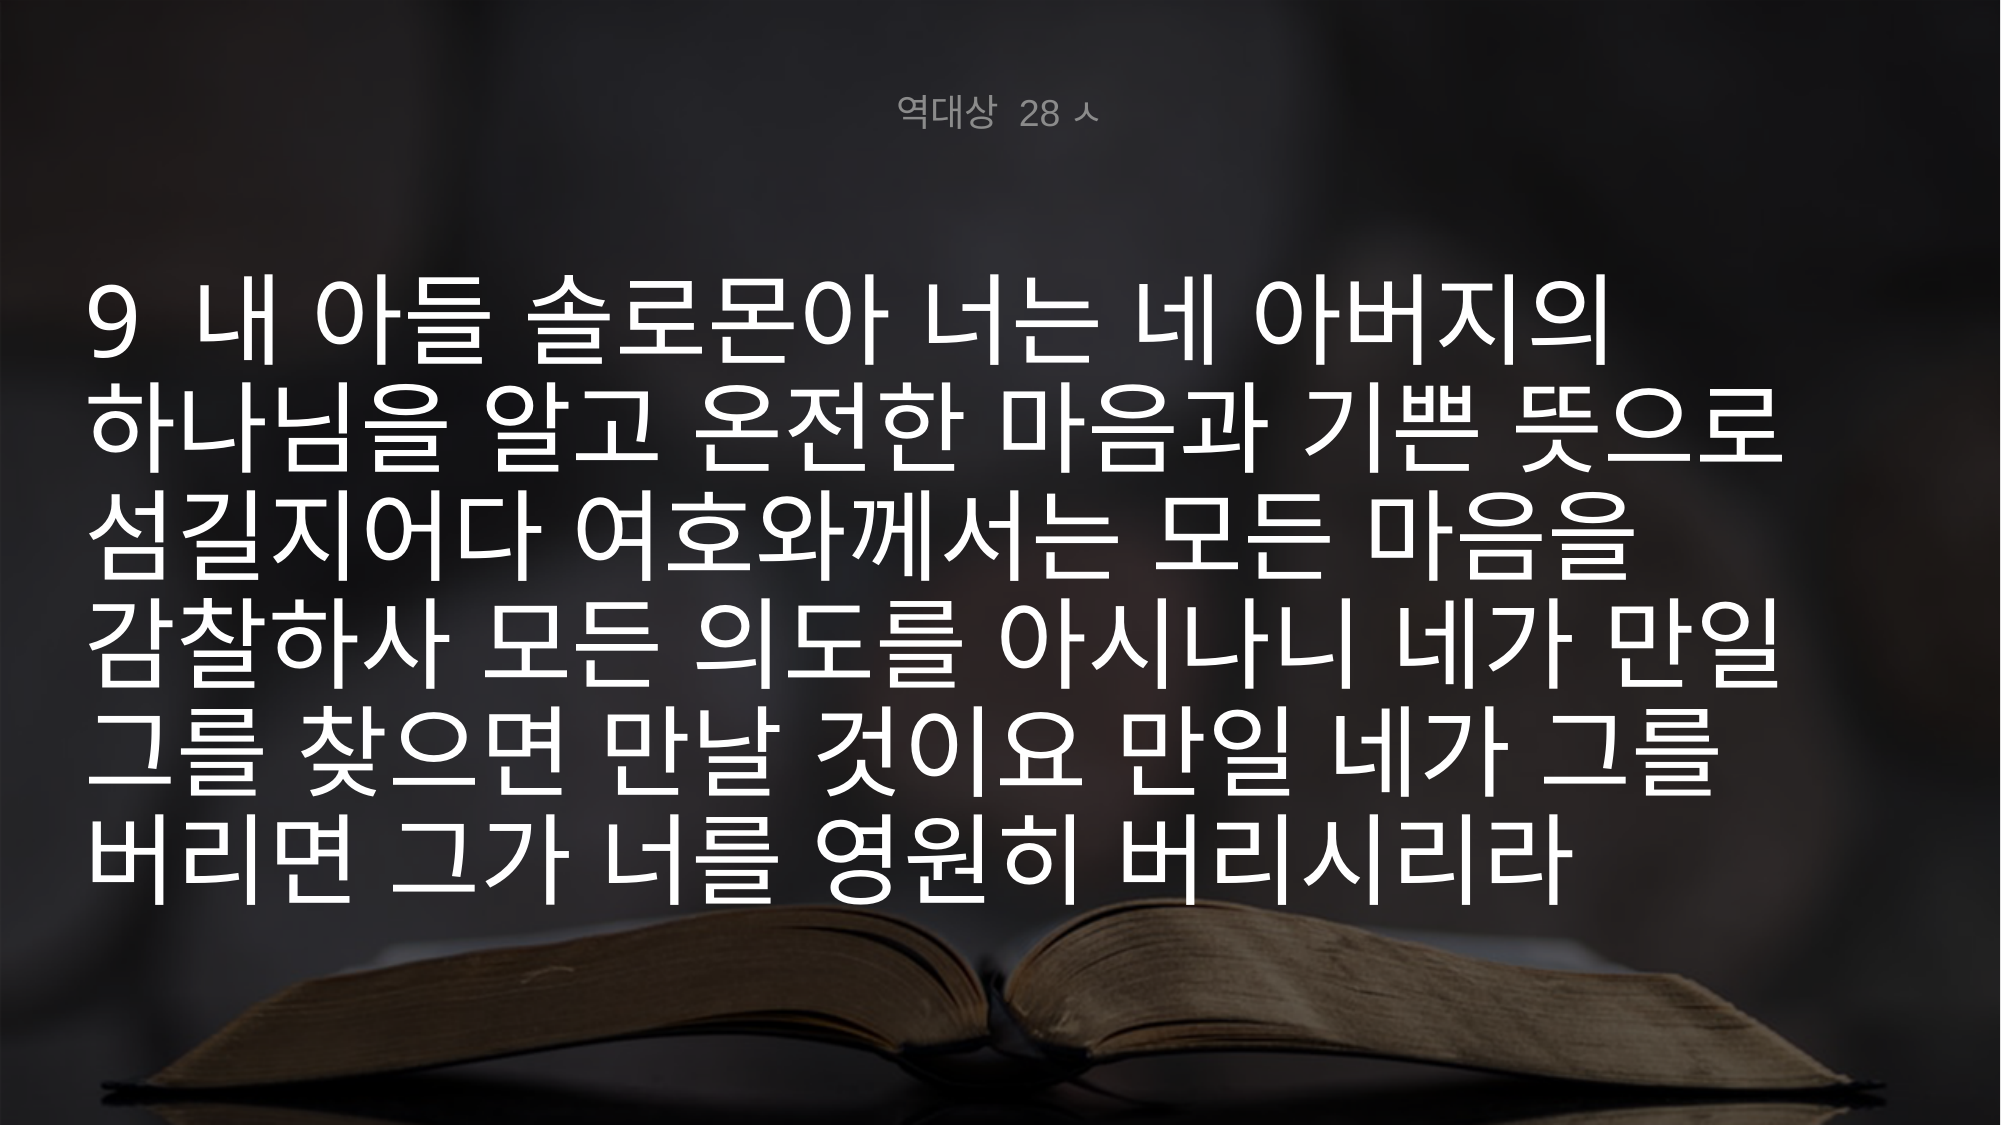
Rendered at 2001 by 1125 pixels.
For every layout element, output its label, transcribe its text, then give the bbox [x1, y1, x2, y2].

picture [0, 0, 2001, 1125]
list 9 내 아들 솔로몬아 너는 네 아버지의 하나님을 알고 온전한 마음과 기쁜 뜻으로 섬길지어다 여호와께서는 모든 마음을 감찰하사 모든 의도를 아시나니 네가 만일 그를 찾으면 만날 것이요 만일 네가 그를 버리면 그가 너를 영원히 버리시리라 [69, 263, 1953, 423]
footer 역대상 28ㅅ [0, 32, 2000, 192]
